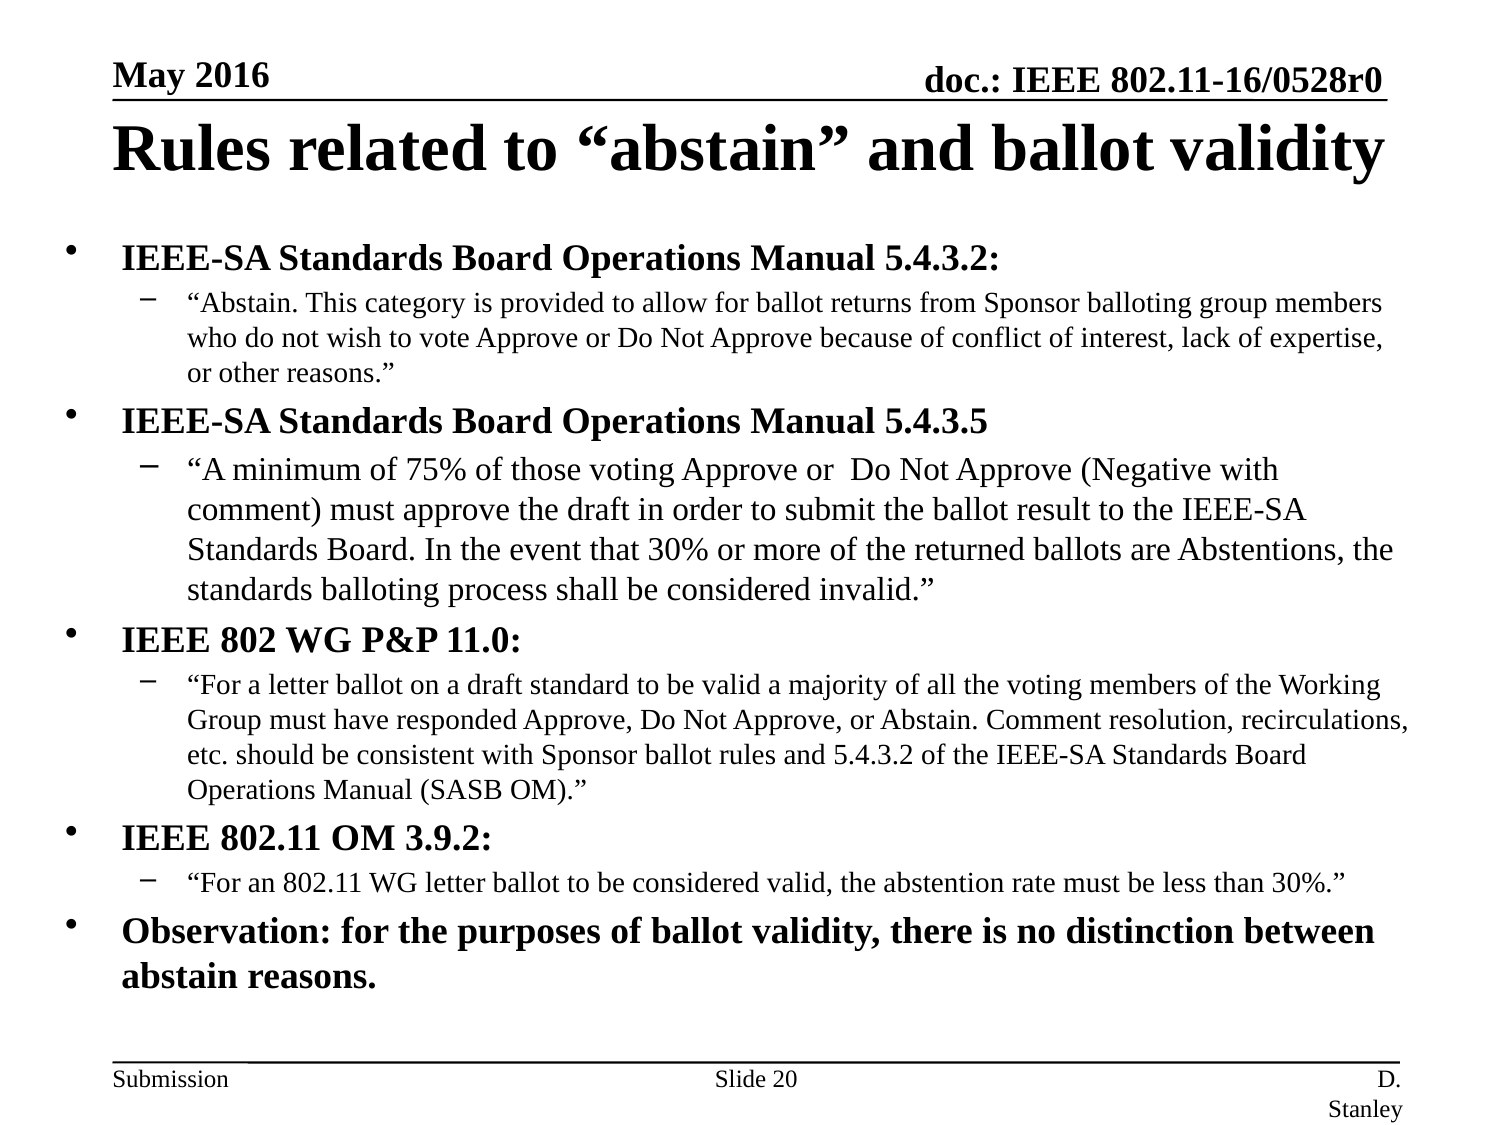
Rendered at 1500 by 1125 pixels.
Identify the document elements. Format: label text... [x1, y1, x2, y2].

slide_number Slide 20 [712, 1061, 800, 1093]
list IEEE-SA Standards Board Operations Manual 5.4.3.2: “Abstain. This category is provided to allow for ballot returns from Sponsor balloting group members who do not wish to vote Approve or Do Not Approve because of conflict of interest, lack of expertise, or other reasons.” IEEE-SA Standards Board Operations Manual 5.4.3.5 “A minimum of 75% of those voting Approve or Do Not Approve (Negative with comment) must approve the draft in order to submit the ballot result to the IEEE-SA Standards Board. In the event that 30% or more of the returned ballots are Abstentions, the standards balloting process shall be considered invalid.” IEEE 802 WG P&P 11.0: “For a letter ballot on a draft standard to be valid a majority of all the voting members of the Working Group must have responded Approve, Do Not Approve, or Abstain. Comment resolution, recirculations, etc. should be consistent with Sponsor ballot rules and 5.4.3.2 of the IEEE-SA Standards Board Operations Manual (SASB OM).” IEEE 802.11 OM 3.9.2: “For an 802.11 WG letter ballot to be considered valid, the abstention rate must be less than 30%.” Observation: for the purposes of ballot validity, there is no distinction between abstain reasons. [49, 224, 1426, 1026]
title Rules related to “abstain” and ballot validity [74, 74, 1426, 213]
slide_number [112, 49, 401, 96]
footer D. Stanley, HP Enterprise [1324, 1061, 1402, 1093]
